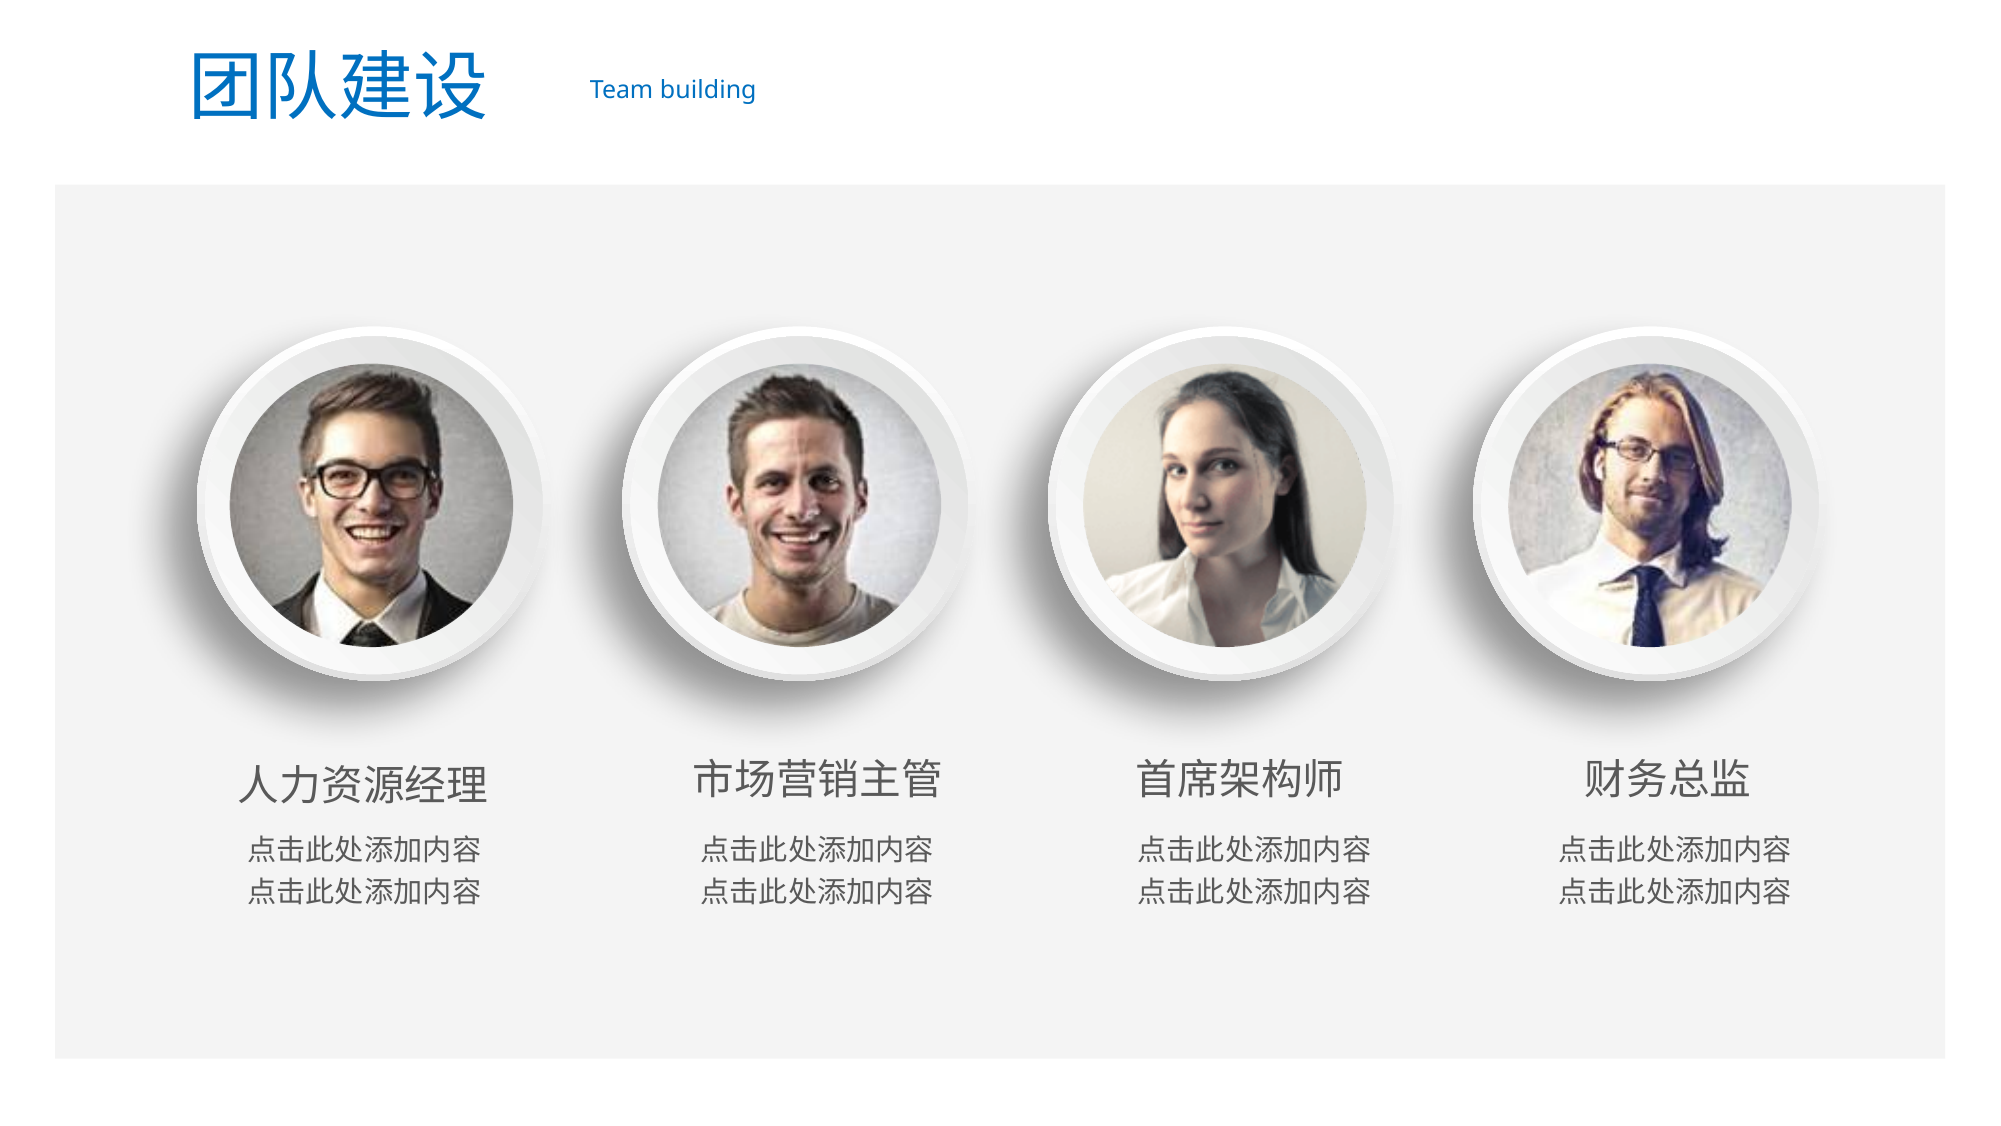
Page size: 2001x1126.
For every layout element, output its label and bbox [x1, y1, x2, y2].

text_box [621, 326, 977, 681]
text_box [53, 183, 1947, 1061]
text_box [196, 326, 552, 681]
text_box [1472, 326, 1828, 681]
text_box [1120, 744, 1391, 918]
text_box [114, 30, 951, 138]
text_box [1047, 326, 1403, 681]
text_box [677, 744, 977, 918]
text_box [1543, 744, 1812, 918]
text_box [222, 751, 540, 918]
